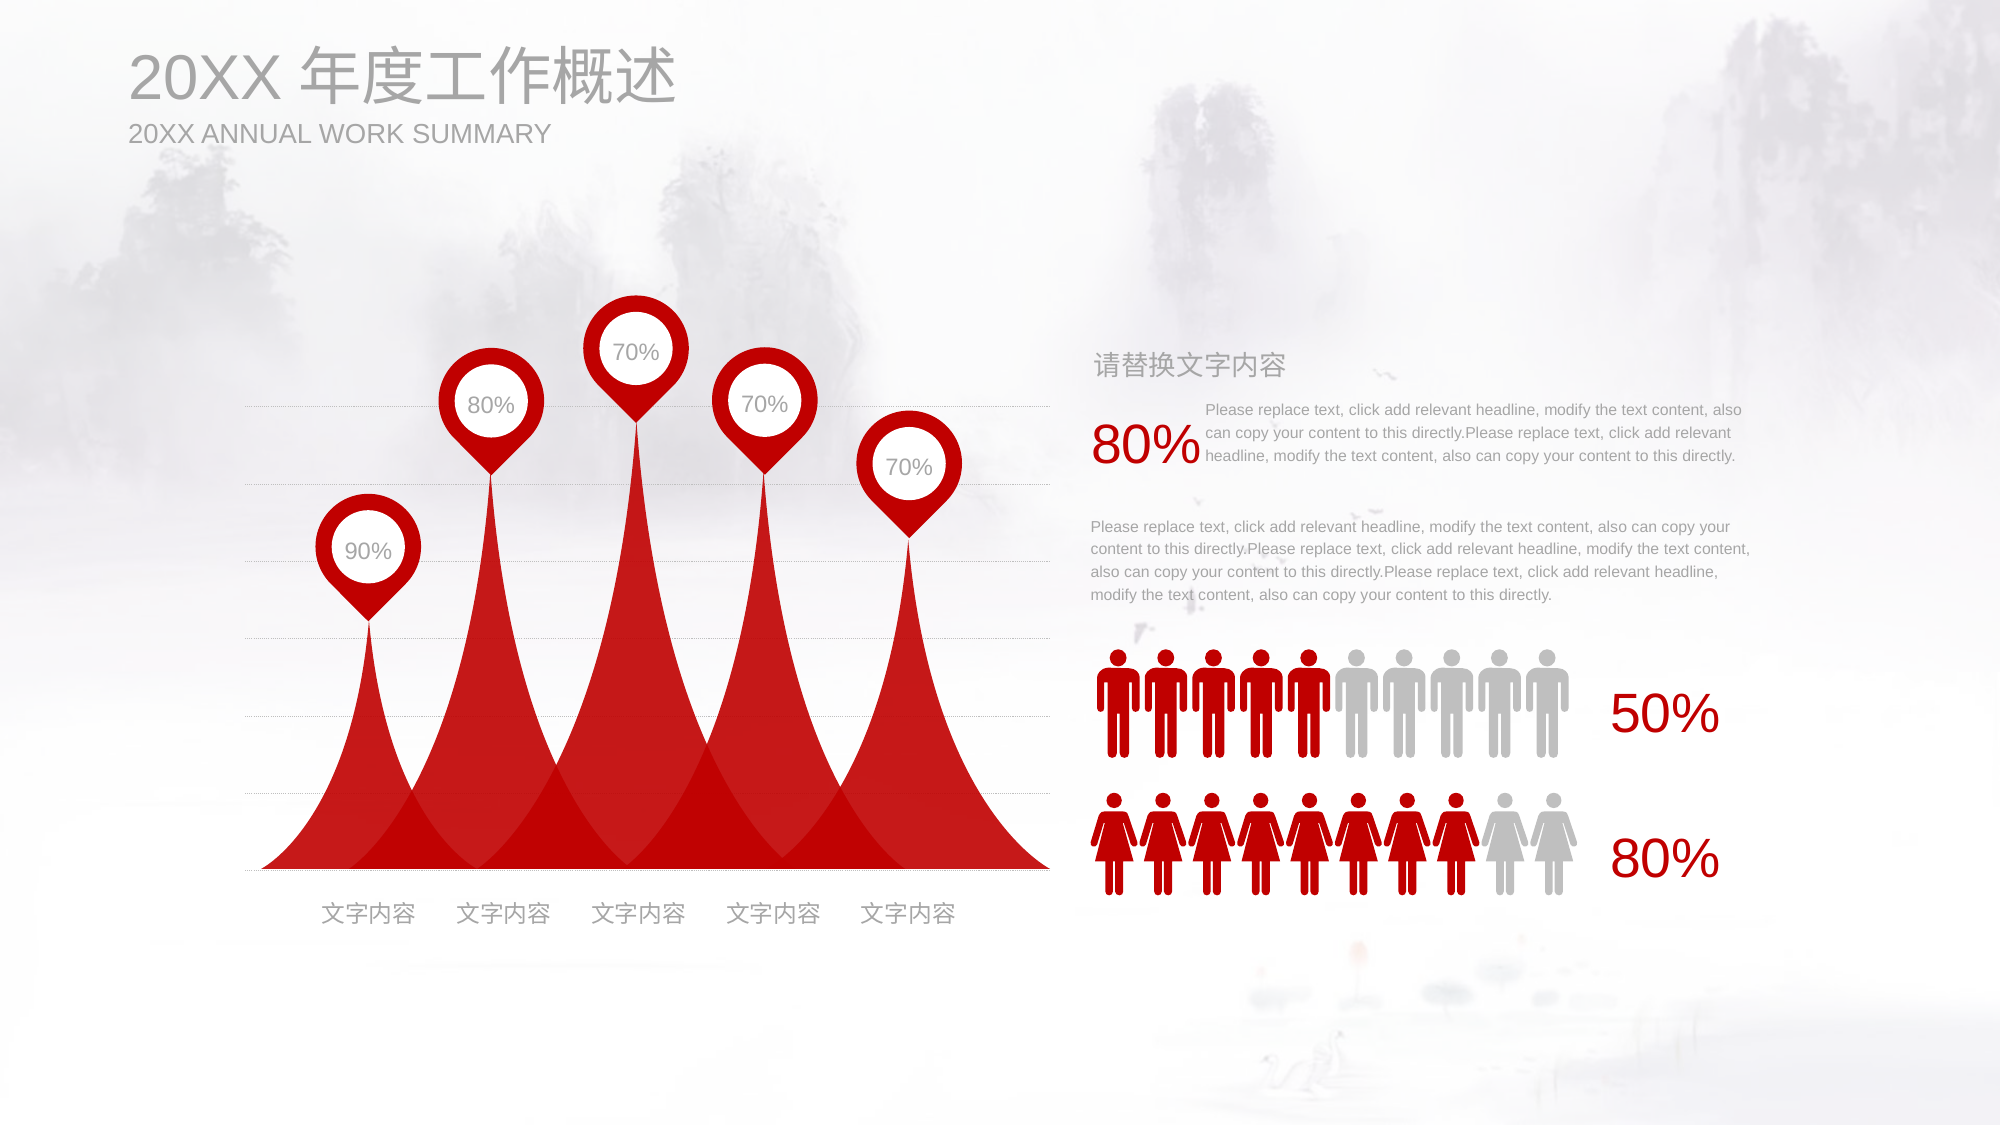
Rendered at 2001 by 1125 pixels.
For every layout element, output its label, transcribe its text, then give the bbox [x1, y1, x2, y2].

text_box Please replace text, click add relevant headline, modify the text content, also can copy your content to this directly.Please replace text, click add relevant headline, modify the text content, also can copy your content to this directly. [1205, 396, 1754, 465]
text_box 20XX ANNUAL WORK SUMMARY [128, 115, 565, 149]
text_box 文字内容 [725, 893, 822, 928]
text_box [438, 347, 545, 454]
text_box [1097, 649, 1569, 758]
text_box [711, 347, 818, 453]
text_box 文字内容 [456, 893, 552, 928]
text_box 80% [1090, 394, 1202, 475]
text_box Please replace text, click add relevant headline, modify the text content, also can copy your content to this directly.Please replace text, click add relevant headline, modify the text content, also can copy your content to this directly.Please replace text, click add relevant headline, modify the text content, also can copy your content to this directly. [1090, 512, 1754, 604]
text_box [315, 493, 422, 600]
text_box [583, 295, 689, 401]
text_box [244, 406, 1051, 871]
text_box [1090, 792, 1578, 896]
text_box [856, 410, 962, 517]
text_box 20XX年度工作概述 [128, 36, 743, 113]
text_box 80% [1610, 808, 1722, 889]
text_box 文字内容 [860, 893, 956, 928]
text_box 请替换文字内容 [1093, 341, 1387, 382]
text_box 50% [1610, 663, 1722, 744]
text_box 文字内容 [591, 893, 687, 928]
text_box 文字内容 [321, 893, 417, 928]
